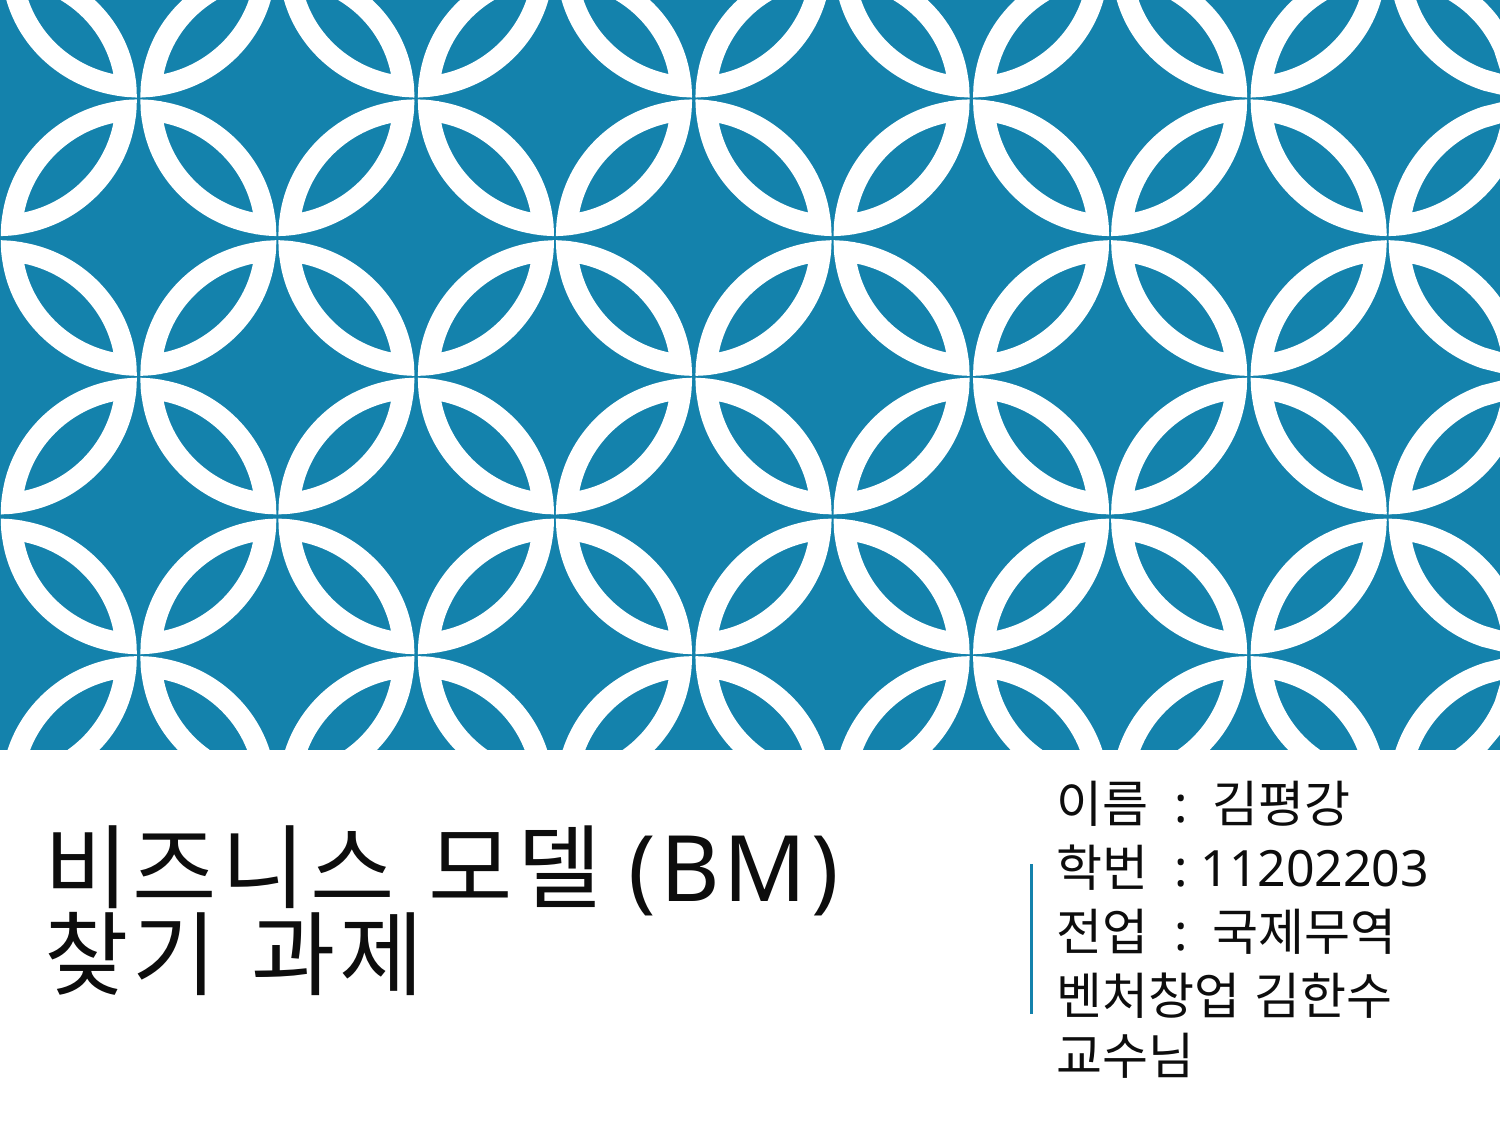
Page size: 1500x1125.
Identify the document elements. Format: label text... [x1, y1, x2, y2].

title 비즈니스 모델(BM) 찾기 과제 [29, 798, 986, 1039]
subtitle 이름 : 김평강 학번 : 11202203 전업 : 국제무역 벤처창업 김한수 교수님 [1041, 786, 1471, 1071]
